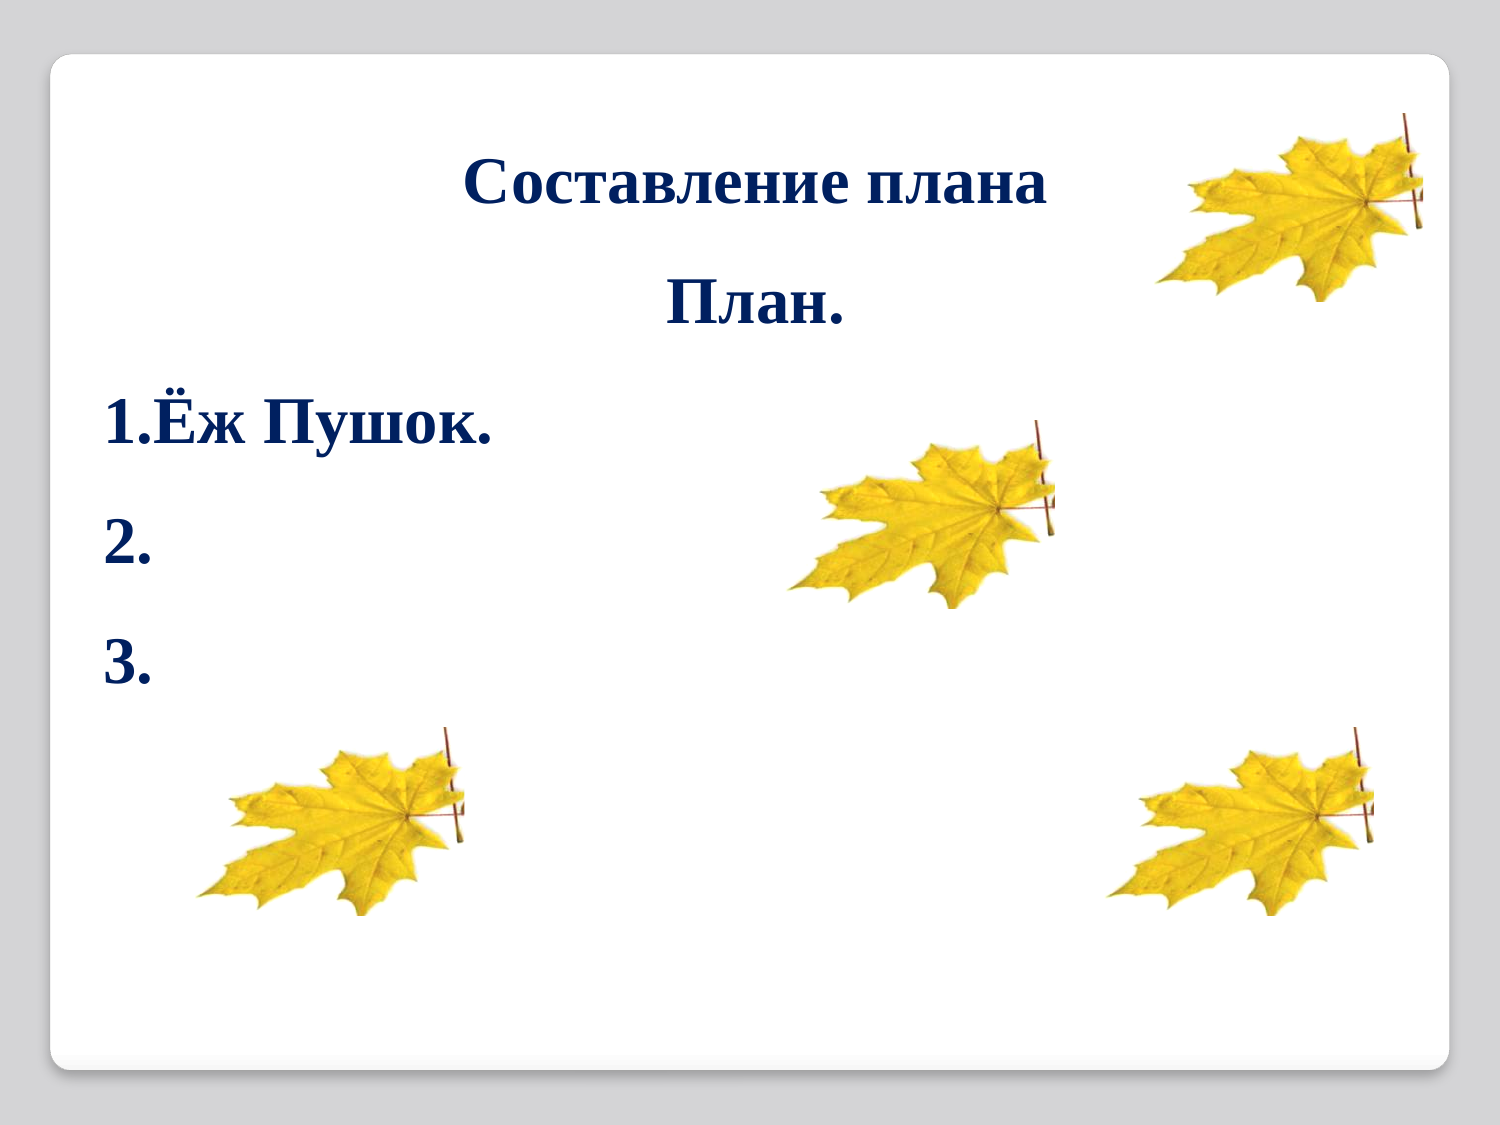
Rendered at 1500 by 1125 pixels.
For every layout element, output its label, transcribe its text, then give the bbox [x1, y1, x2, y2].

text_box Составление плана План. 1.Ёж Пушок. 2. 3. [88, 90, 1424, 705]
picture [785, 420, 1056, 609]
picture [1104, 727, 1375, 916]
picture [1153, 113, 1424, 302]
picture [194, 727, 465, 916]
